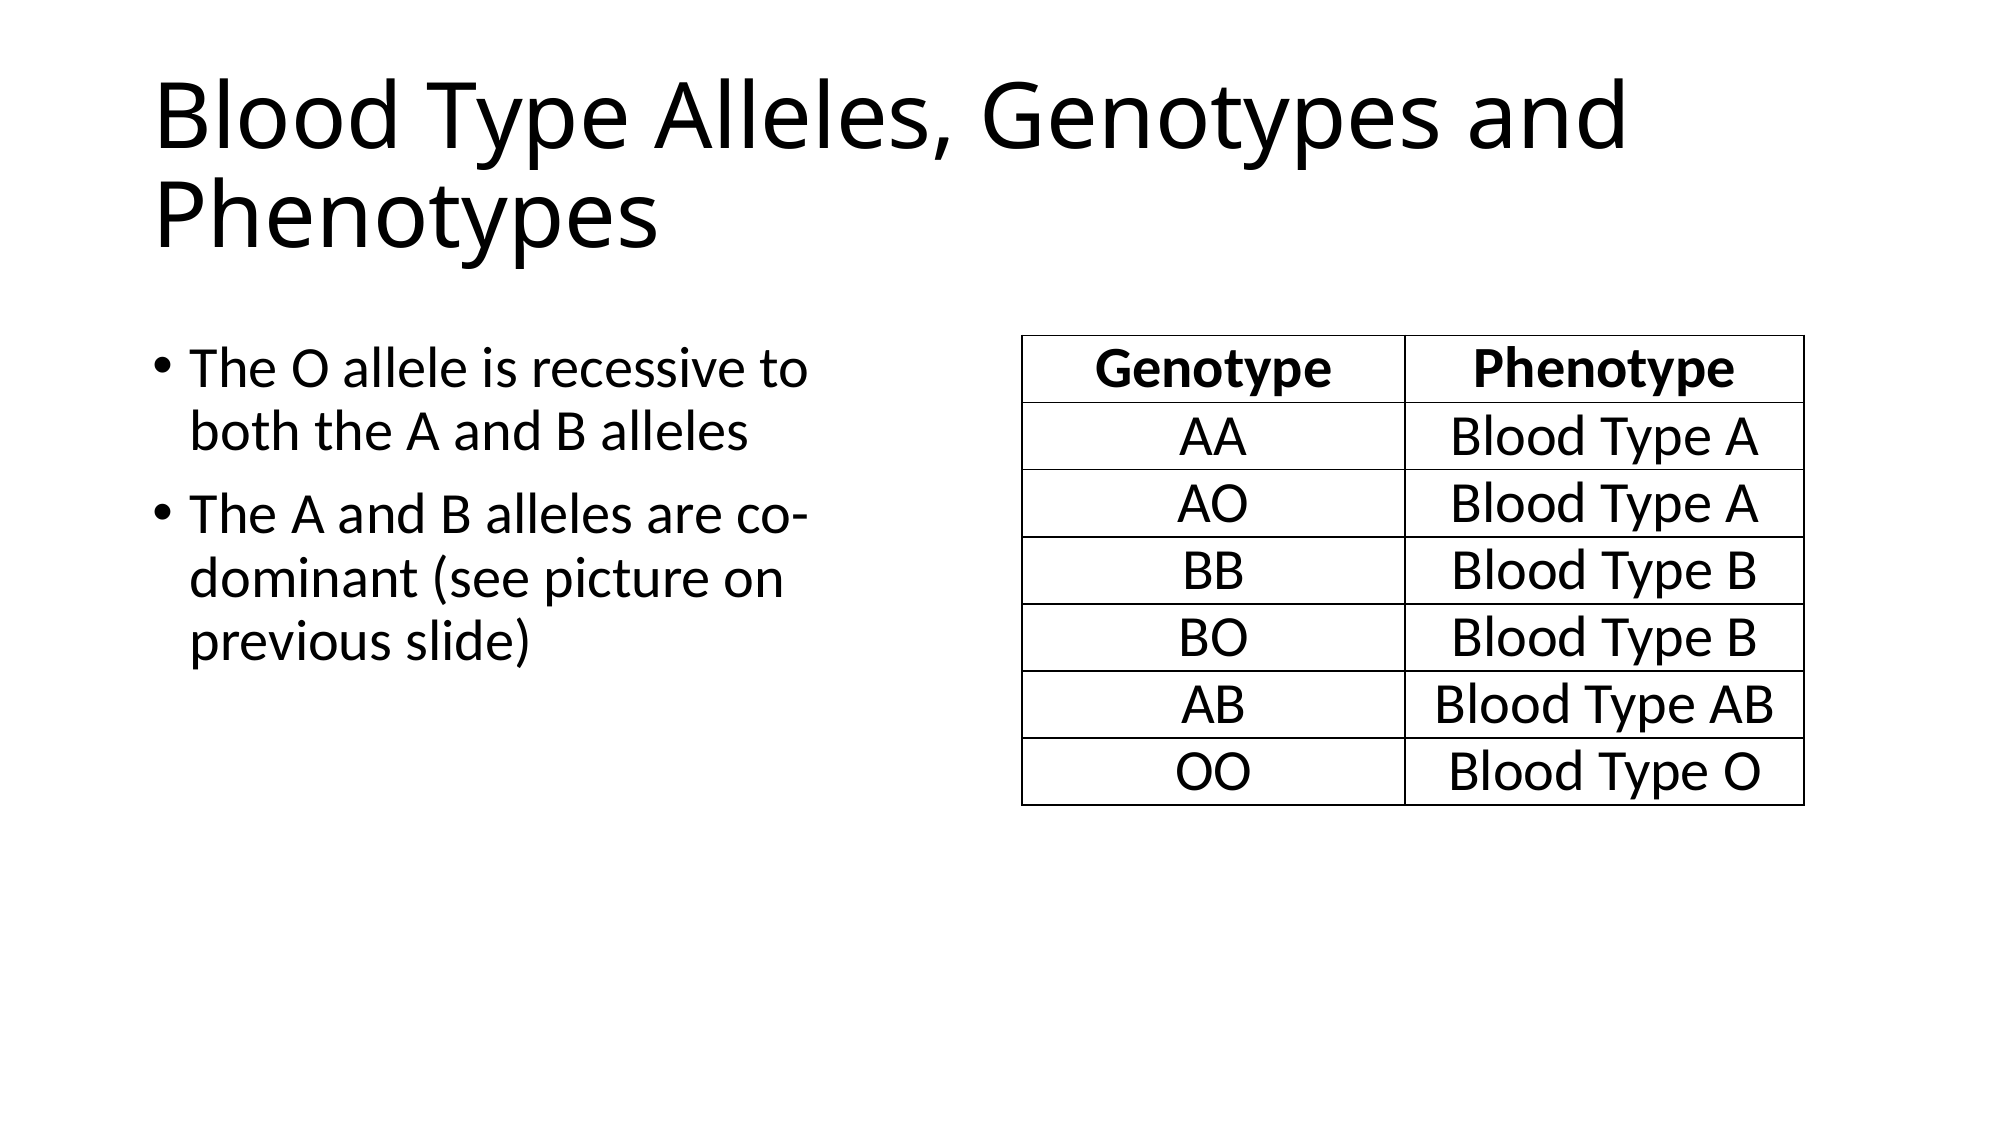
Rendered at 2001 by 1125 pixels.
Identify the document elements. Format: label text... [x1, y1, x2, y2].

table_cell Blood Type B [1406, 538, 1803, 603]
title Blood Type Alleles, Genotypes and Phenotypes [137, 59, 1863, 278]
table_cell Blood Type A [1406, 470, 1803, 536]
table_cell BO [1023, 605, 1404, 670]
table_cell OO [1023, 739, 1404, 804]
table_cell Blood Type A [1406, 403, 1803, 469]
table_cell AB [1023, 672, 1404, 737]
table_cell AO [1023, 470, 1404, 536]
table_cell Blood Type AB [1406, 672, 1803, 737]
table_cell Blood Type O [1406, 739, 1803, 804]
table_header Genotype [1023, 336, 1404, 402]
table_cell Blood Type B [1406, 605, 1803, 670]
table_cell AA [1023, 403, 1404, 469]
list The O allele is recessive to both the A and B alleles The A and B alleles are co-dominant (see picture on previous slide) [137, 329, 948, 1044]
table_cell BB [1023, 538, 1404, 603]
table_header Phenotype [1406, 336, 1803, 402]
